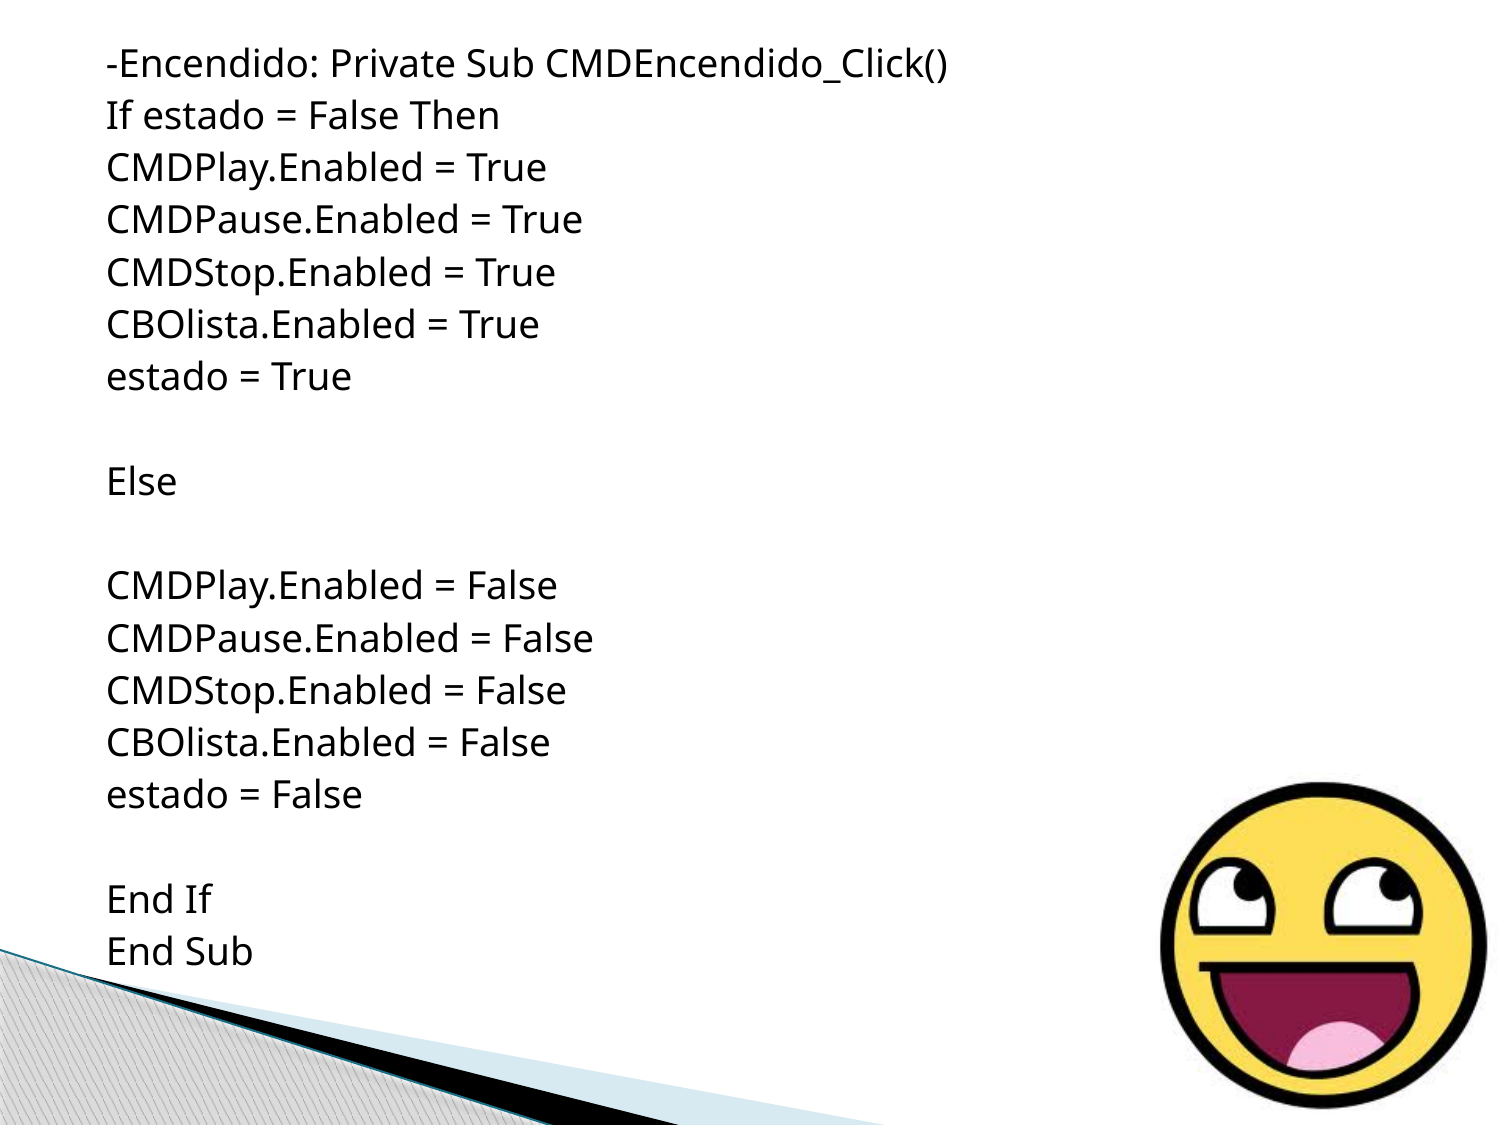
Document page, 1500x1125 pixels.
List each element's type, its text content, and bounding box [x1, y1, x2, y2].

picture [1148, 773, 1500, 1125]
list -Encendido: Private Sub CMDEncendido_Click() If estado = False Then CMDPlay.Enabled = True CMDPause.Enabled = True CMDStop.Enabled = True CBOlista.Enabled = True estado = True Else CMDPlay.Enabled = False CMDPause.Enabled = False CMDStop.Enabled = False CBOlista.Enabled = False estado = False End If End Sub [75, 30, 1425, 986]
